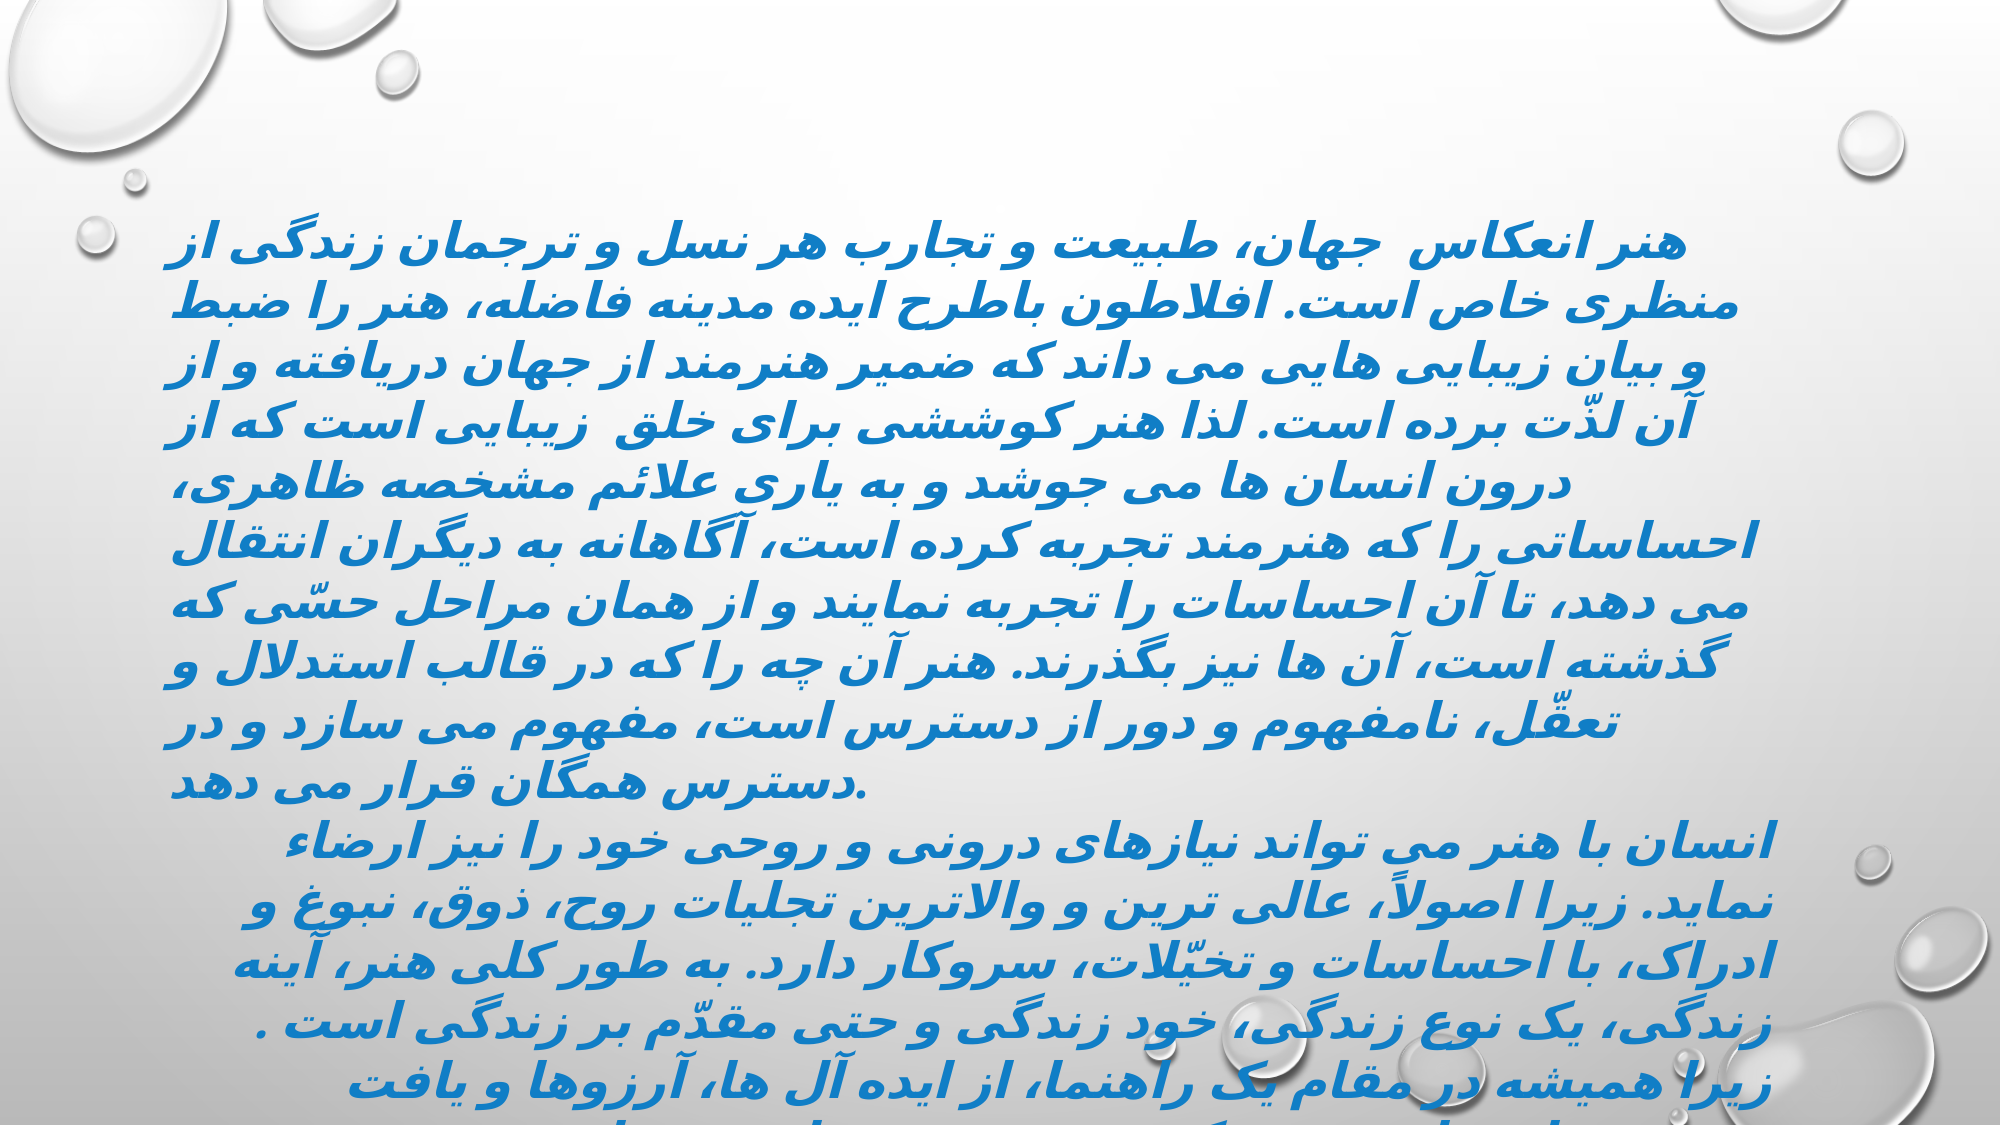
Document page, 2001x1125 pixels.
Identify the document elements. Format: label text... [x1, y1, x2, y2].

text_box هنر انعکاس جهان، طبیعت و تجارب هر نسل و ترجمان زندگی از منظری خاص است. افلاطون باطرح ایده مدینه فاضله، هنر را ضبط و بیان زیبایی هایی می داند که ضمیر هنرمند از جهان دریافته و از آن لذّت برده است. لذا هنر کوششی برای خلق زیبایی است که از درون انسان ها می جوشد و به یاری علائم مشخصه ظاهری، احساساتی را که هنرمند تجربه کرده است، آگاهانه به دیگران انتقال می دهد، تا آن احساسات را تجربه نمایند و از همان مراحل حسّی که گذشته است، آن ها نیز بگذرند. هنر آن چه را که در قالب استدلال و تعقّل، نامفهوم و دور از دسترس است، مفهوم می سازد و در دسترس همگان قرار می دهد. انسان با هنر می تواند نیازهای درونی و روحی خود را نیز ارضاء نماید. زیرا اصولاً، عالی ترین و والاترین تجلیات روح، ذوق، نبوغ و ادراک، با احساسات و تخیّلات، سروکار دارد. به طور کلی هنر، آینه زندگی، یک نوع زندگی، خود زندگی و حتی مقدّم بر زندگی است . زیرا همیشه در مقام یک راهنما، از ایده آل ها، آرزوها و یافت نشدنی های قانونمندی که بر هستی فرمان می رانند، سخن می گوید. [154, 200, 1788, 1125]
picture [0, 0, 2000, 1125]
